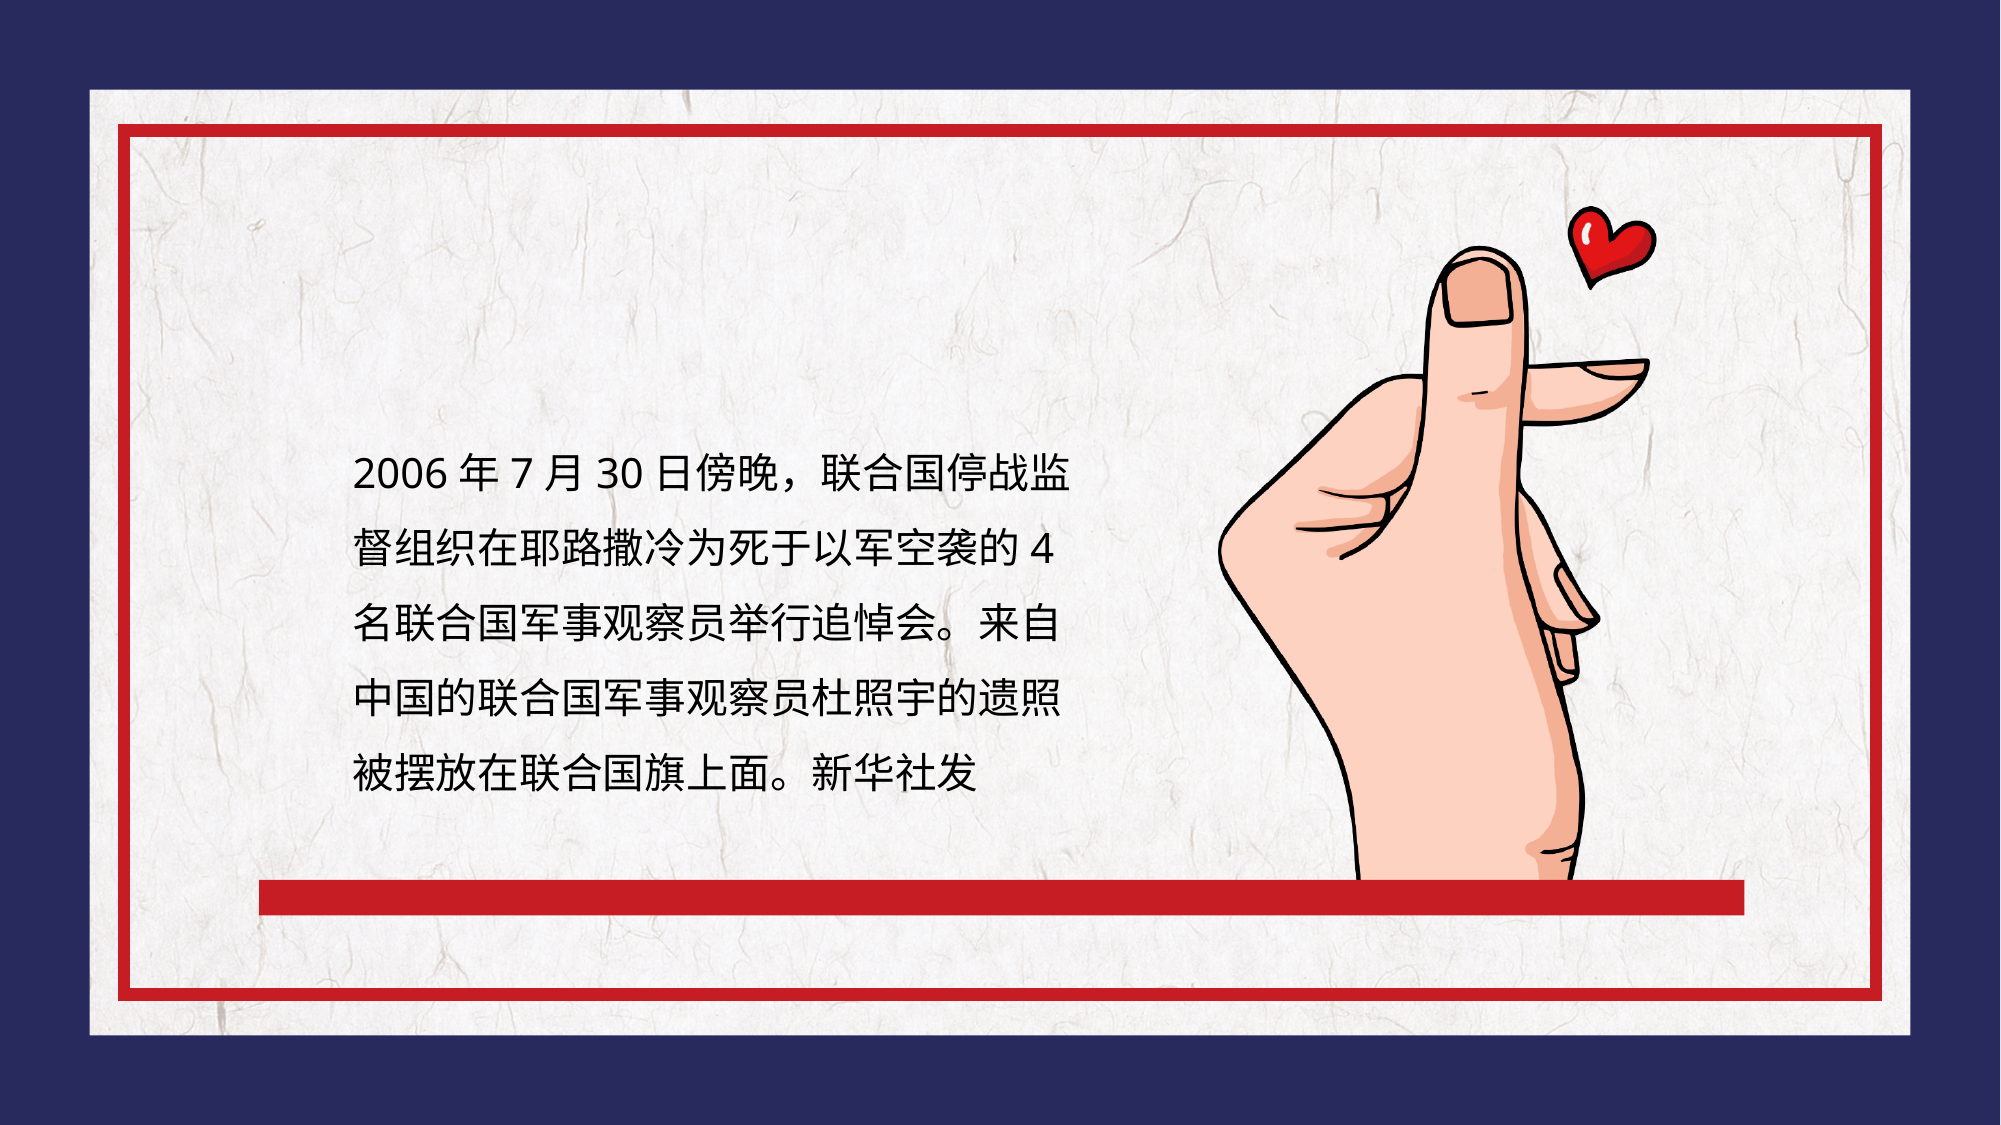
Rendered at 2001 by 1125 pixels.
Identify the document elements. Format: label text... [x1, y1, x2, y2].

text_box [258, 879, 1746, 916]
text_box 2006年7月30日傍晚，联合国停战监督组织在耶路撒冷为死于以军空袭的4名联合国军事观察员举行追悼会。来自中国的联合国军事观察员杜照宇的遗照被摆放在联合国旗上面。新华社发 [337, 414, 1074, 805]
picture [90, 90, 1910, 1035]
